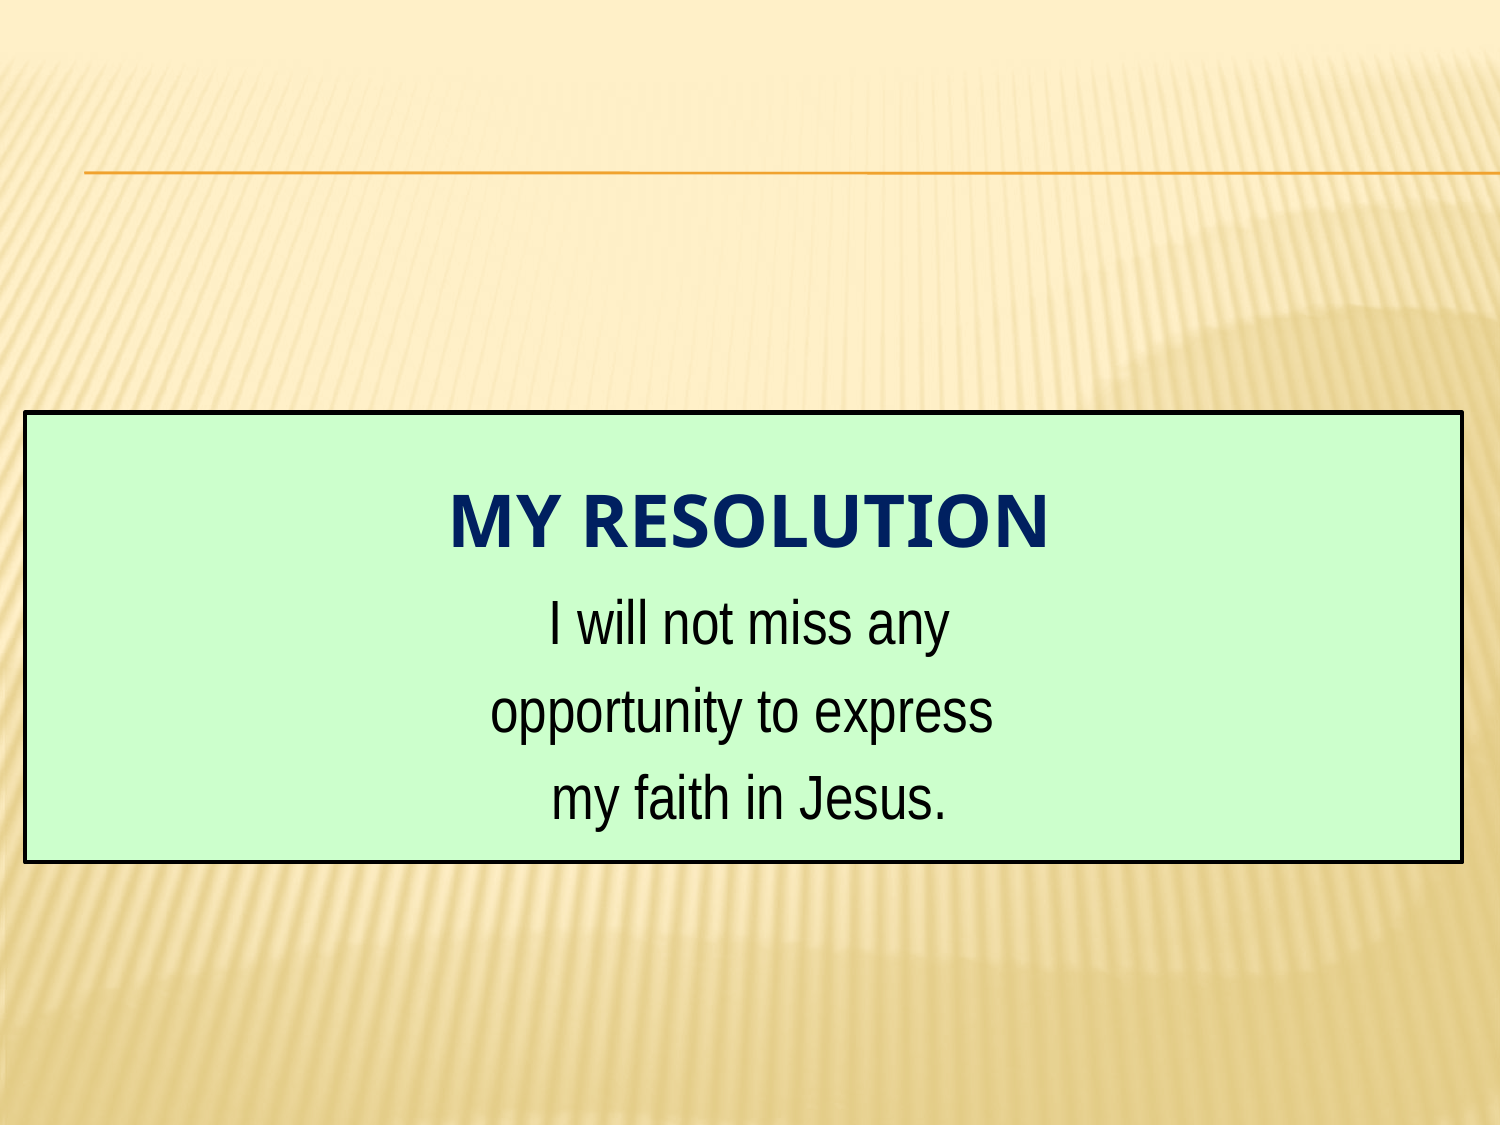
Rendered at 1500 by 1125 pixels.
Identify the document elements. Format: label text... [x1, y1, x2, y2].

text_box [23, 410, 1464, 437]
title My Resolution [0, 437, 1500, 600]
text_box [23, 600, 1464, 864]
list I will not miss any opportunity to express my faith in Jesus. [150, 575, 1350, 788]
